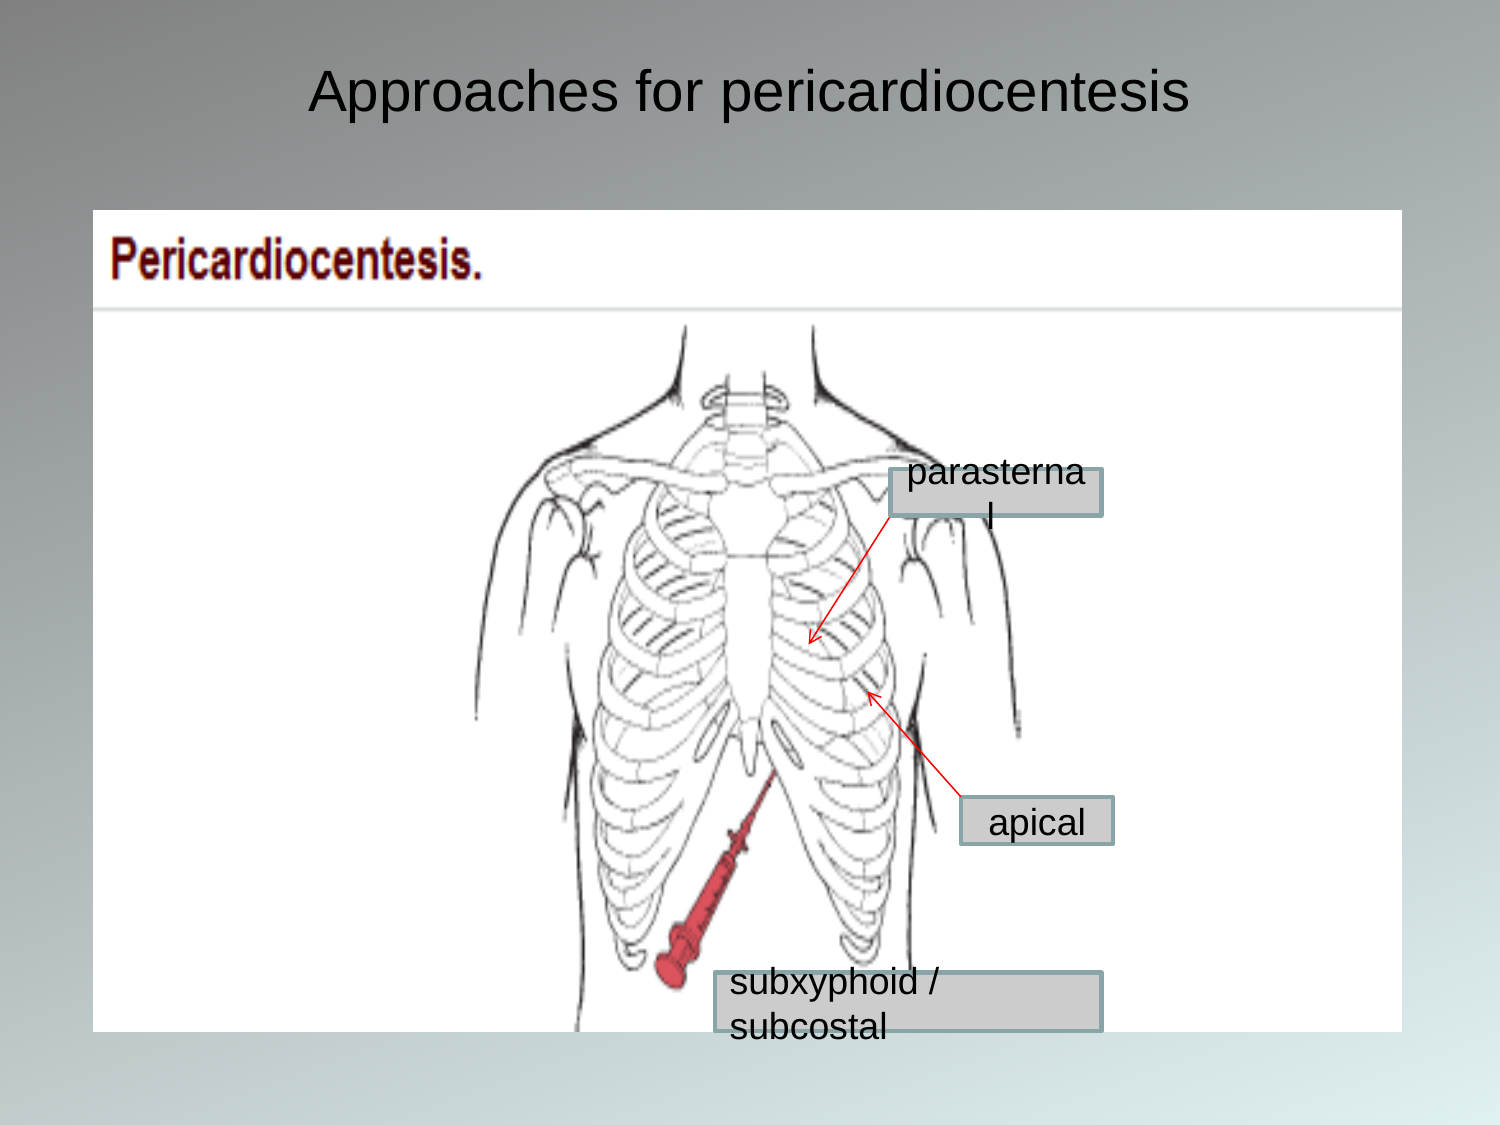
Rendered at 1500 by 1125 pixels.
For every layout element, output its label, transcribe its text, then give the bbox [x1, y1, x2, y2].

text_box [784, 538, 915, 622]
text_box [860, 696, 967, 792]
title Approaches for pericardiocentesis [75, 35, 1425, 141]
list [93, 210, 1402, 1032]
